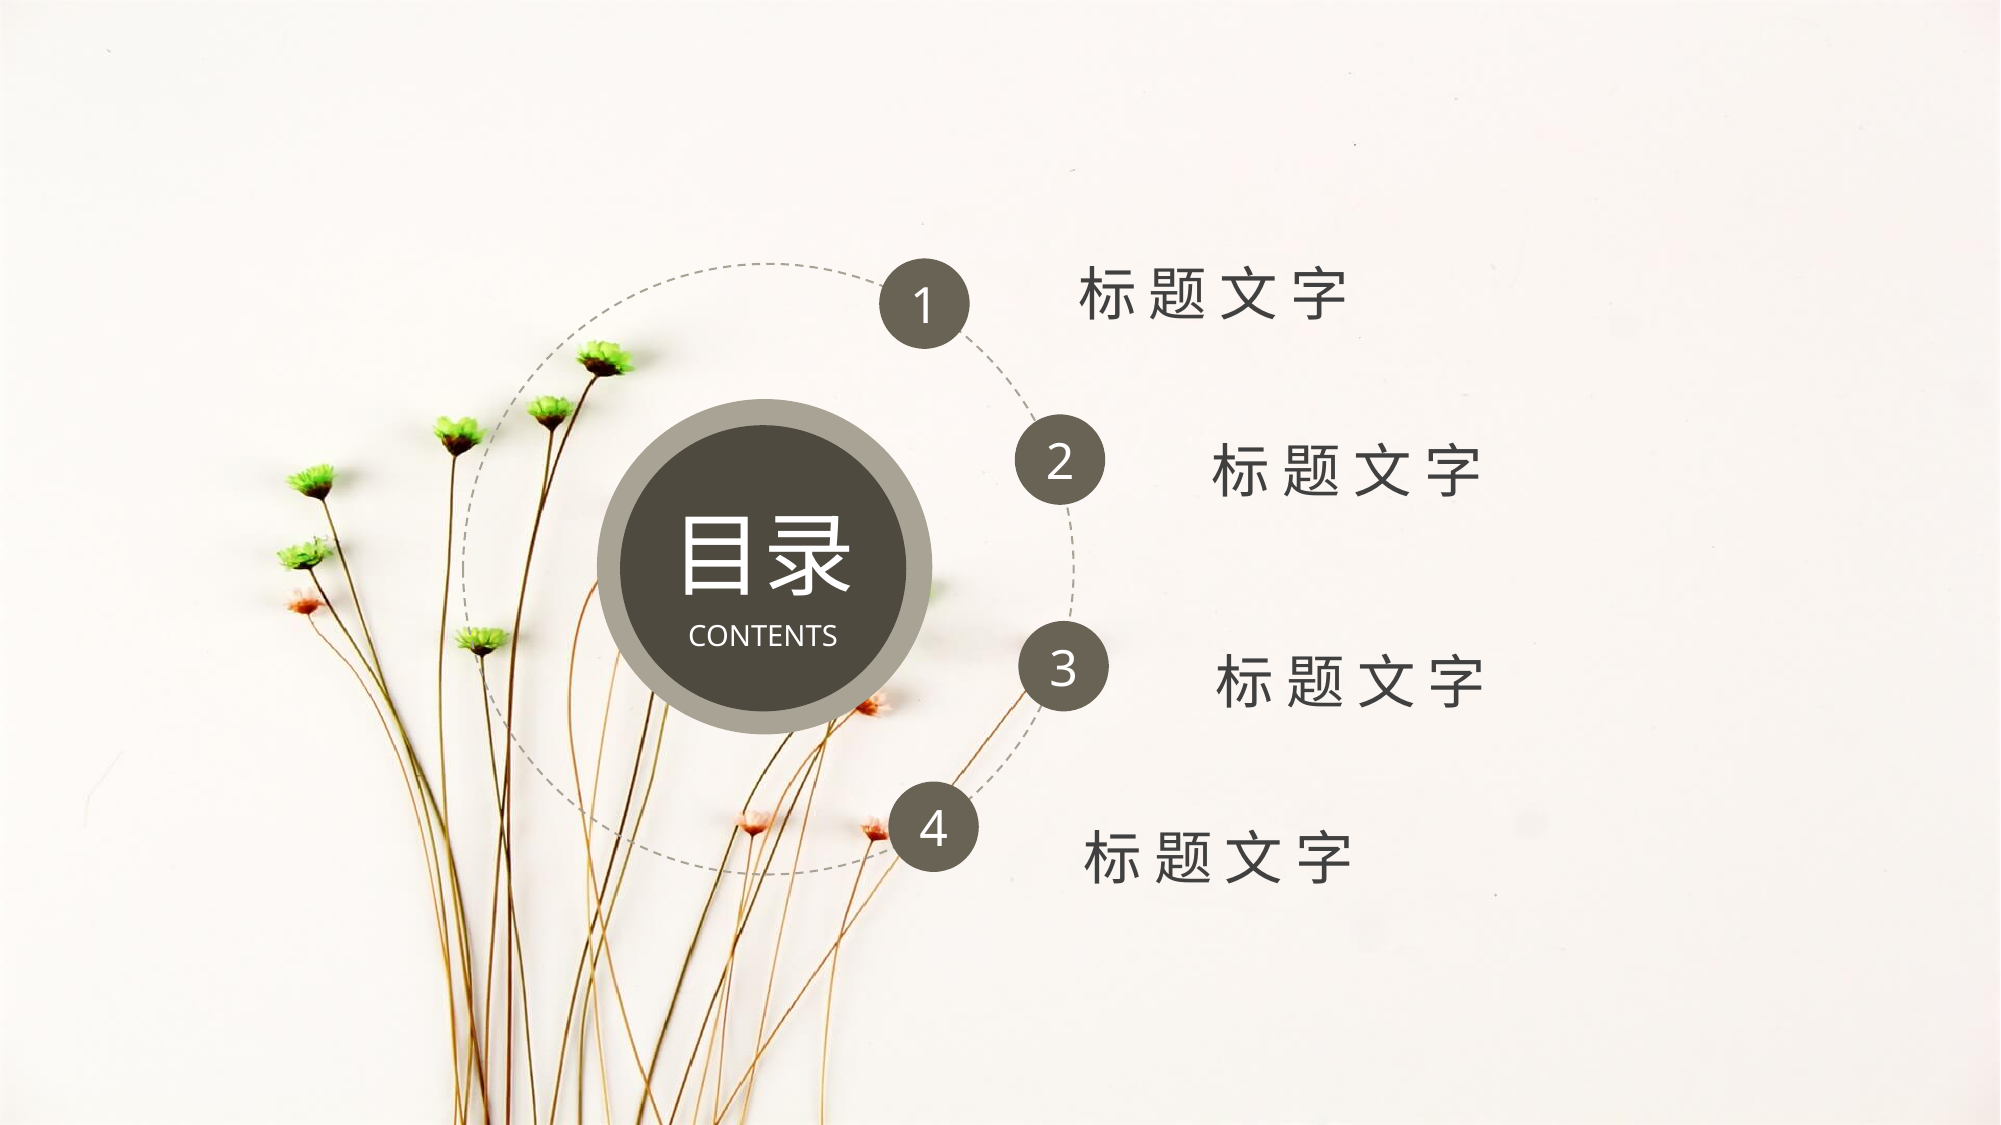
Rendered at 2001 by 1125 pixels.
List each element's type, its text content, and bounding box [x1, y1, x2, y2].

text_box 2 [1013, 413, 1107, 506]
text_box 目录 CONTENTS [619, 424, 908, 713]
picture [0, 0, 2001, 1125]
text_box 3 [1017, 619, 1110, 713]
text_box 4 [887, 780, 980, 873]
text_box 标题文字 [1072, 218, 1660, 345]
text_box [462, 262, 1075, 876]
text_box 标题文字 [1077, 782, 1683, 909]
text_box 1 [878, 257, 971, 350]
text_box 标题文字 [1209, 606, 1705, 733]
text_box 标题文字 [1206, 395, 1696, 522]
